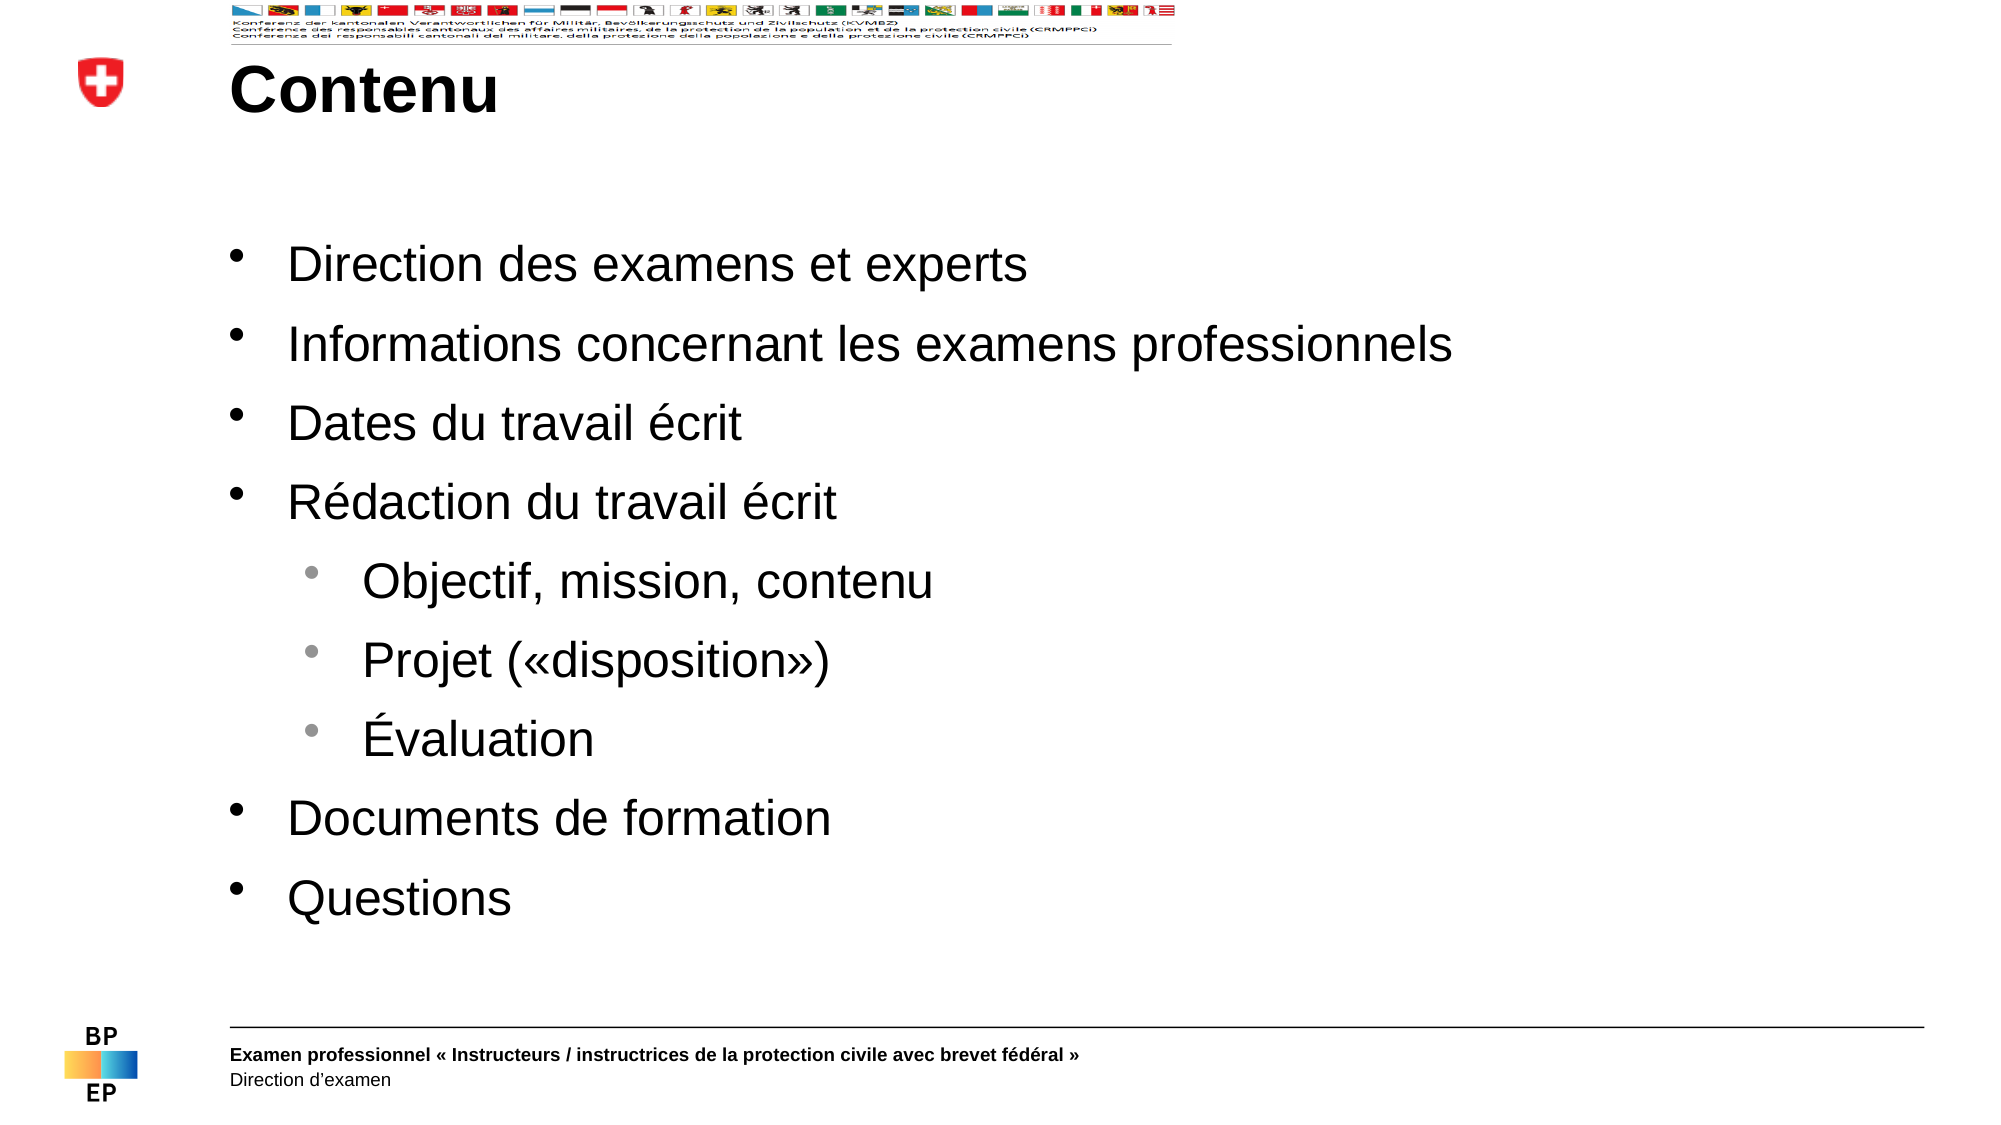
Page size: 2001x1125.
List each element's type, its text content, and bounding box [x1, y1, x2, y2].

footer Examen professionnel « Instructeurs / instructrices de la protection civile avec brevet fédéral » Direction d’examen [229, 1040, 1177, 1088]
title Contenu [229, 50, 1922, 199]
picture [61, 1021, 140, 1106]
picture [229, 4, 1175, 46]
list Direction des examens et experts Informations concernant les examens professionnels Dates du travail écrit Rédaction du travail écrit Objectif, mission, contenu Projet («disposition») Évaluation Documents de formation Questions [228, 237, 1922, 981]
